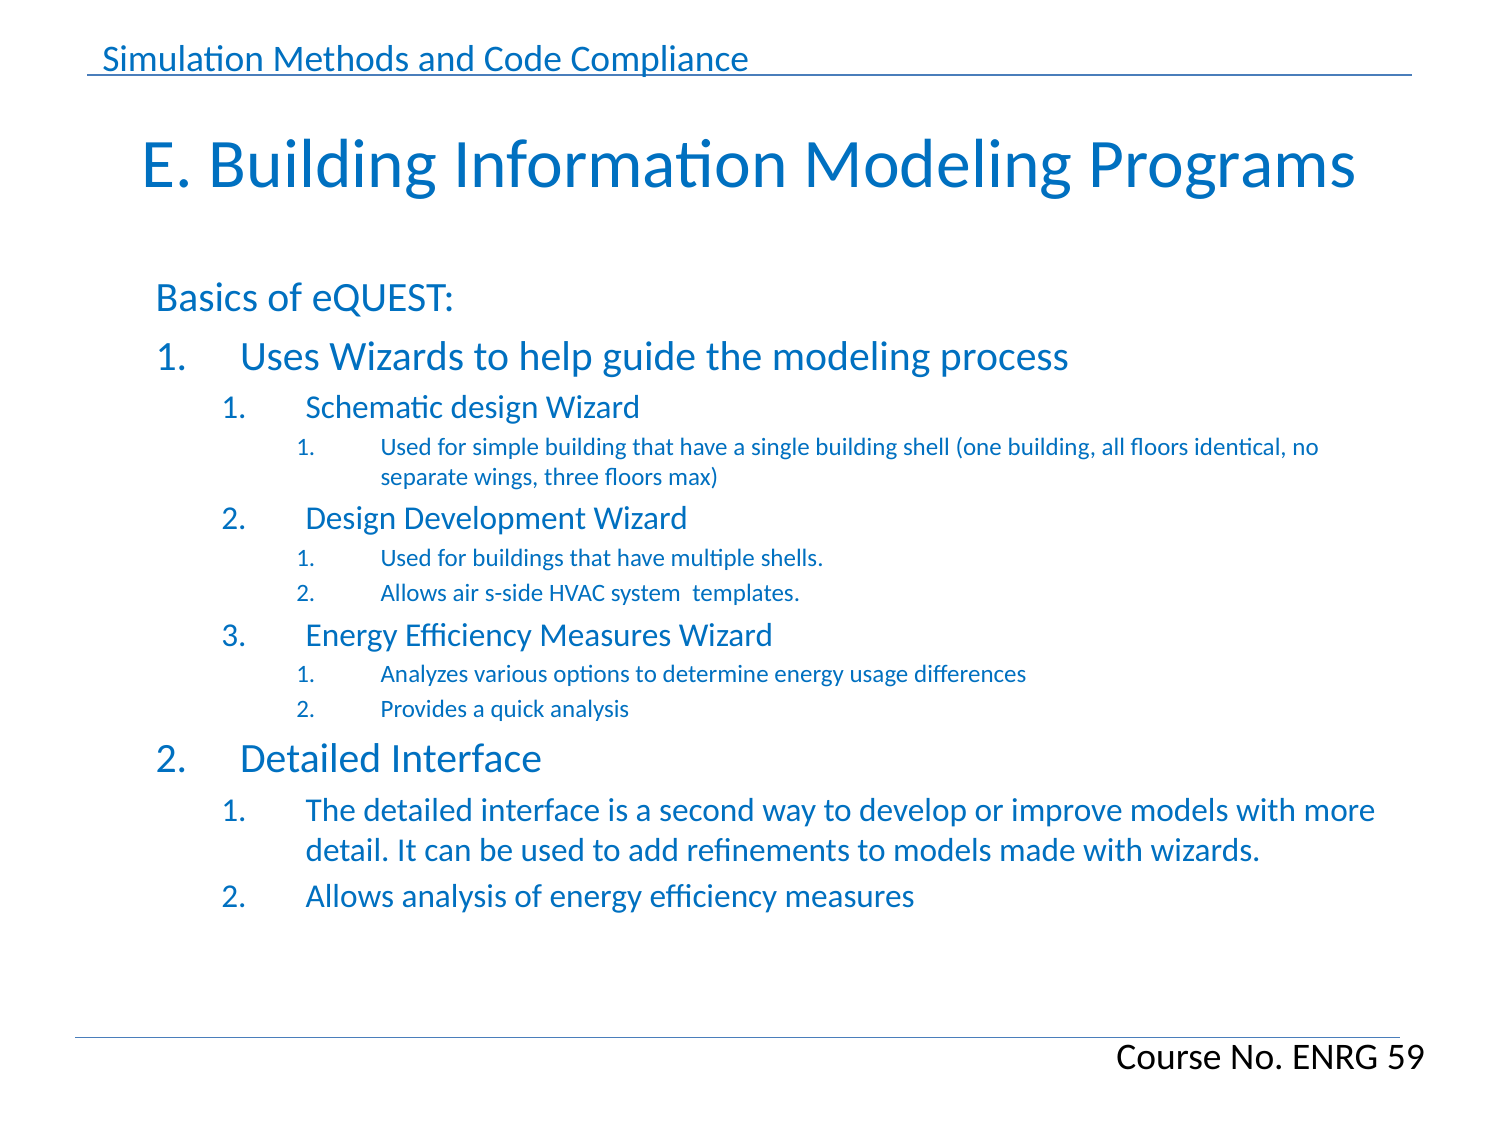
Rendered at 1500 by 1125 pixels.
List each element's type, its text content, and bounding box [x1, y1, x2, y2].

list Basics of eQUEST: Uses Wizards to help guide the modeling process Schematic design Wizard Used for simple building that have a single building shell (one building, all floors identical, no separate wings, three floors max) Design Development Wizard Used for buildings that have multiple shells. Allows air s-side HVAC system templates. Energy Efficiency Measures Wizard Analyzes various options to determine energy usage differences Provides a quick analysis Detailed Interface The detailed interface is a second way to develop or improve models with more detail. It can be used to add refinements to models made with wizards. Allows analysis of energy efficiency measures [75, 262, 1425, 1005]
title E. Building Information Modeling Programs [75, 87, 1425, 233]
